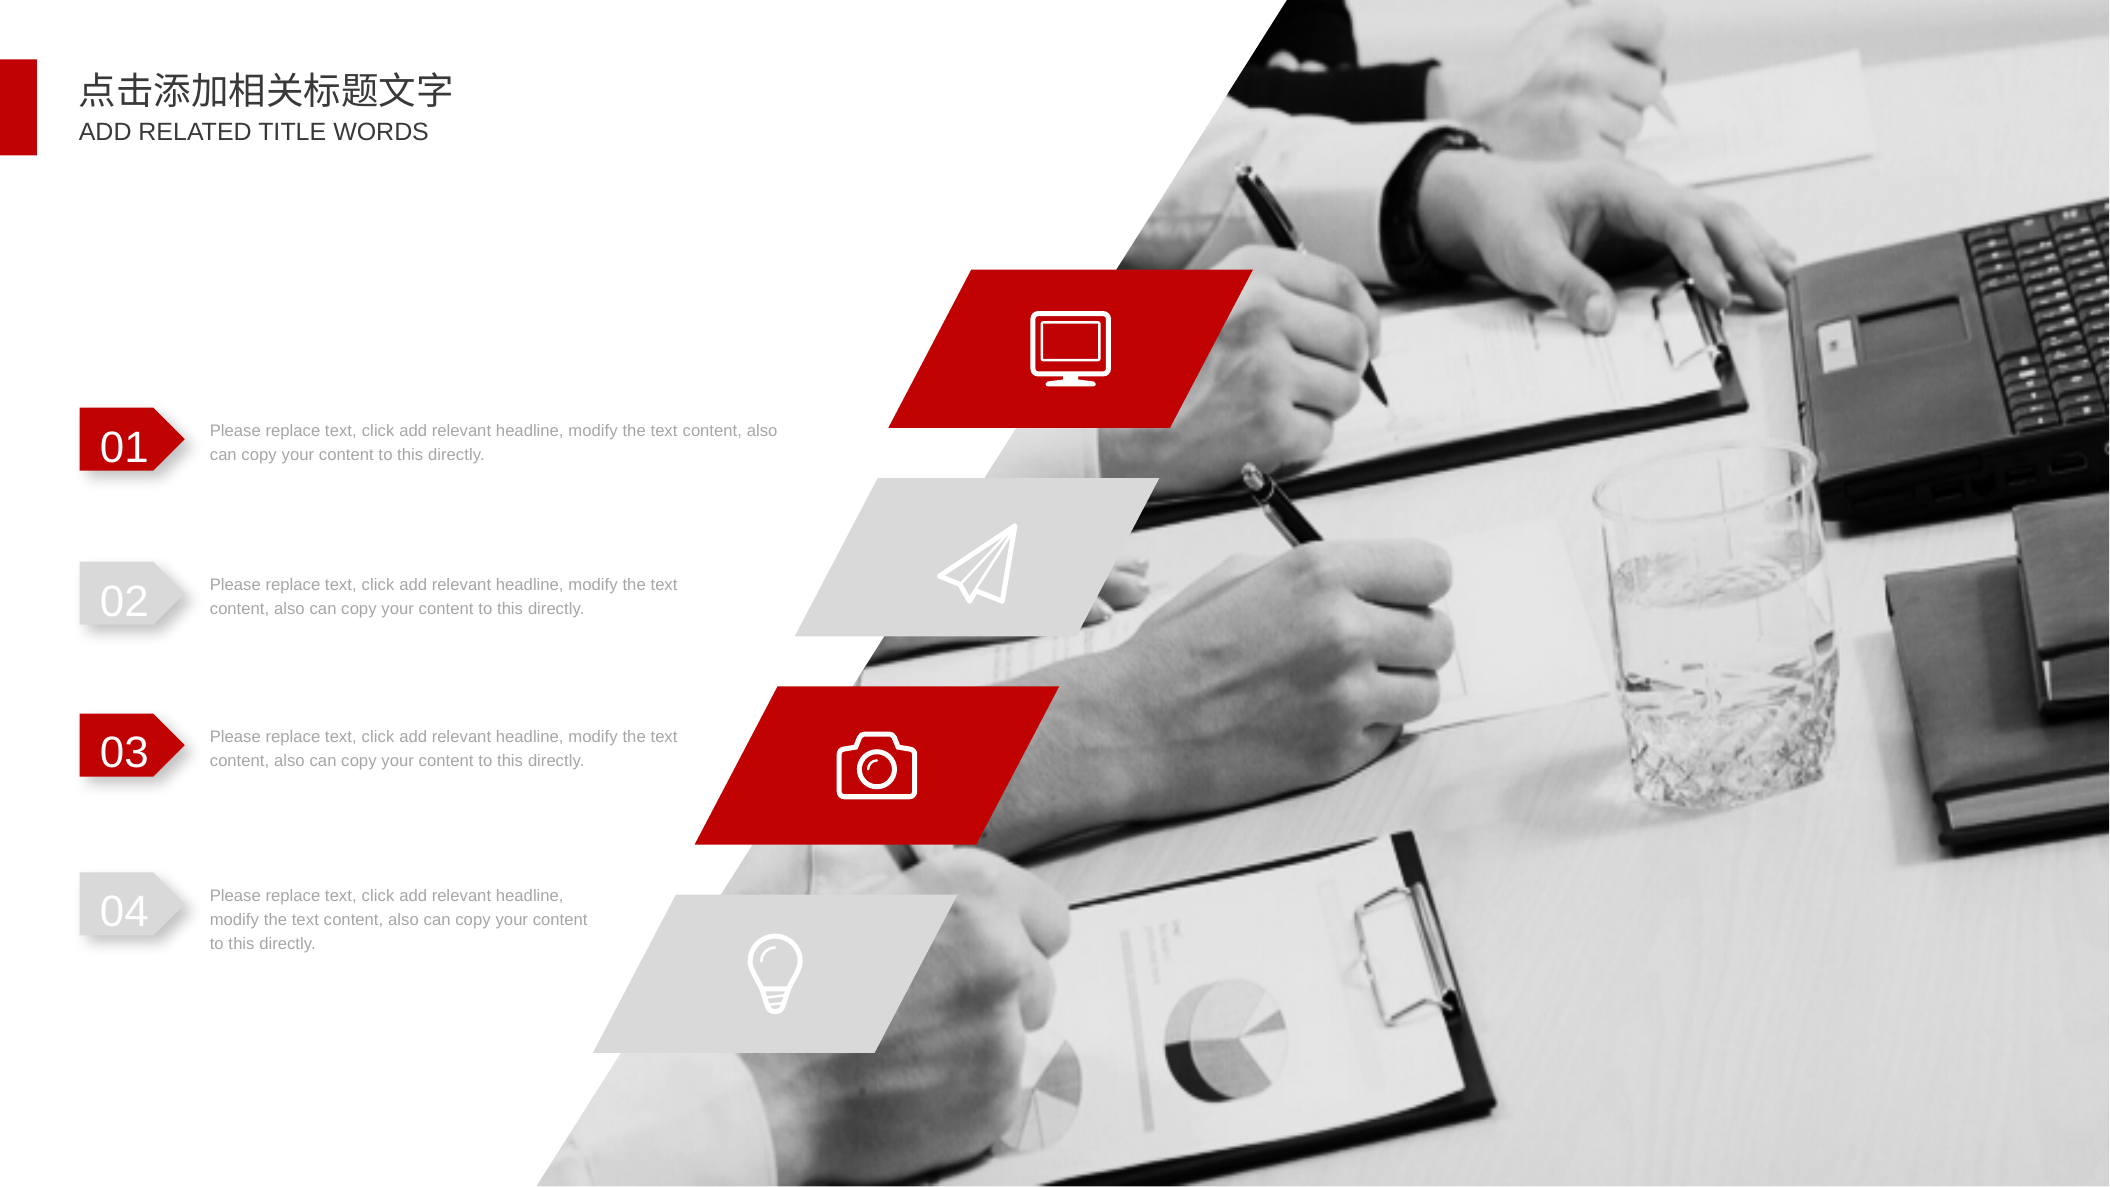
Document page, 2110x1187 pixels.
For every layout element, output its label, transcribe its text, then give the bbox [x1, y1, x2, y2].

text_box 01 [78, 406, 187, 472]
text_box 点击添加相关标题文字 [62, 59, 470, 121]
text_box [534, 0, 2110, 1187]
text_box Please replace text, click add relevant headline, modify the text content, also can copy your content to this directly. [194, 714, 694, 778]
text_box Please replace text, click add relevant headline, modify the text content, also can copy your content to this directly. [193, 408, 803, 472]
text_box Please replace text, click add relevant headline, modify the text content, also can copy your content to this directly. [194, 562, 733, 626]
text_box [794, 478, 1160, 637]
text_box 03 [78, 712, 187, 778]
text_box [694, 686, 1060, 845]
text_box ADD RELATED TITLE WORDS [62, 107, 446, 154]
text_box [592, 894, 958, 1053]
text_box 02 [78, 560, 187, 626]
text_box 04 [78, 871, 187, 937]
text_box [888, 269, 1253, 428]
text_box Please replace text, click add relevant headline, modify the text content, also can copy your content to this directly. [194, 872, 618, 961]
